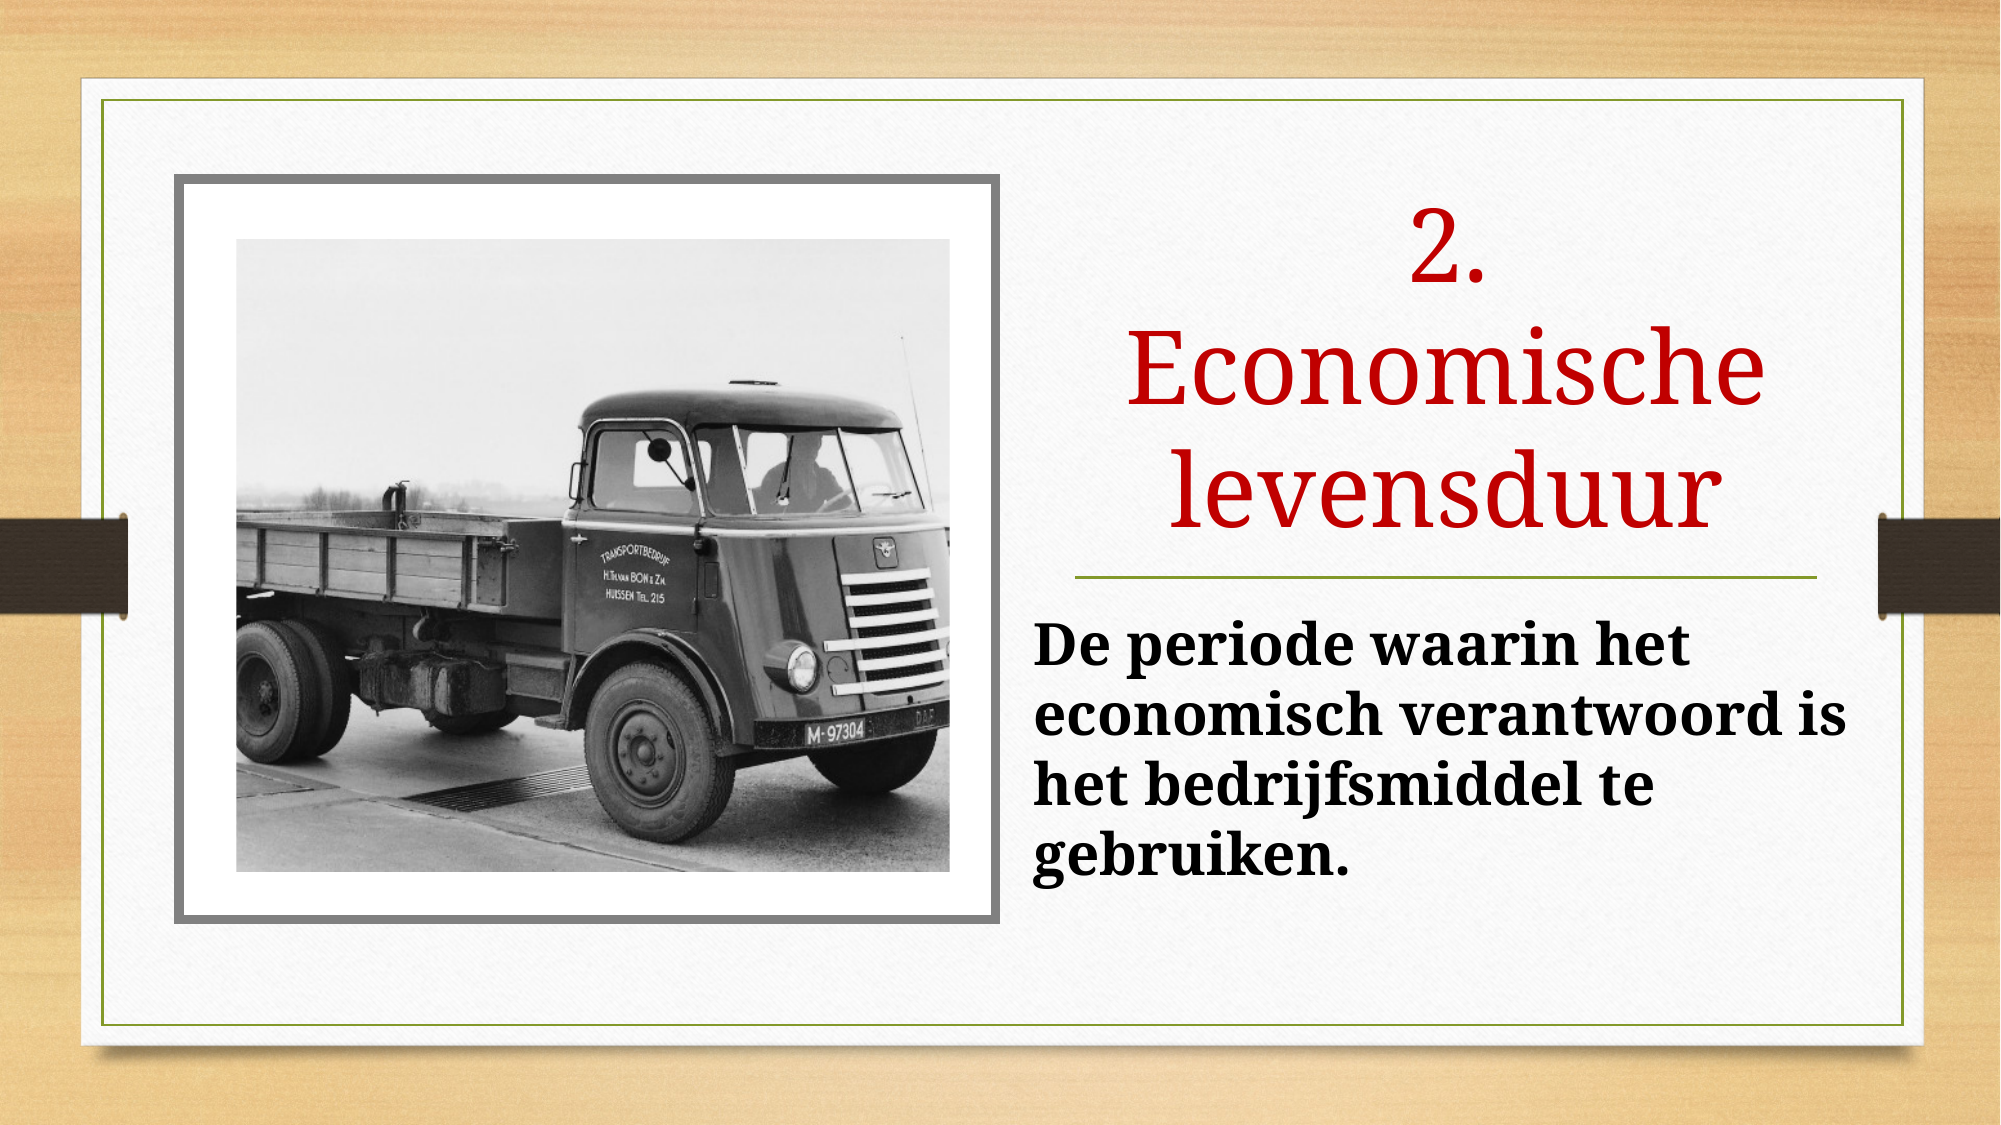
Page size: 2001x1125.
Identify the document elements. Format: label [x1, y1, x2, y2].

text_box [0, 0, 2000, 1125]
picture [236, 238, 950, 873]
